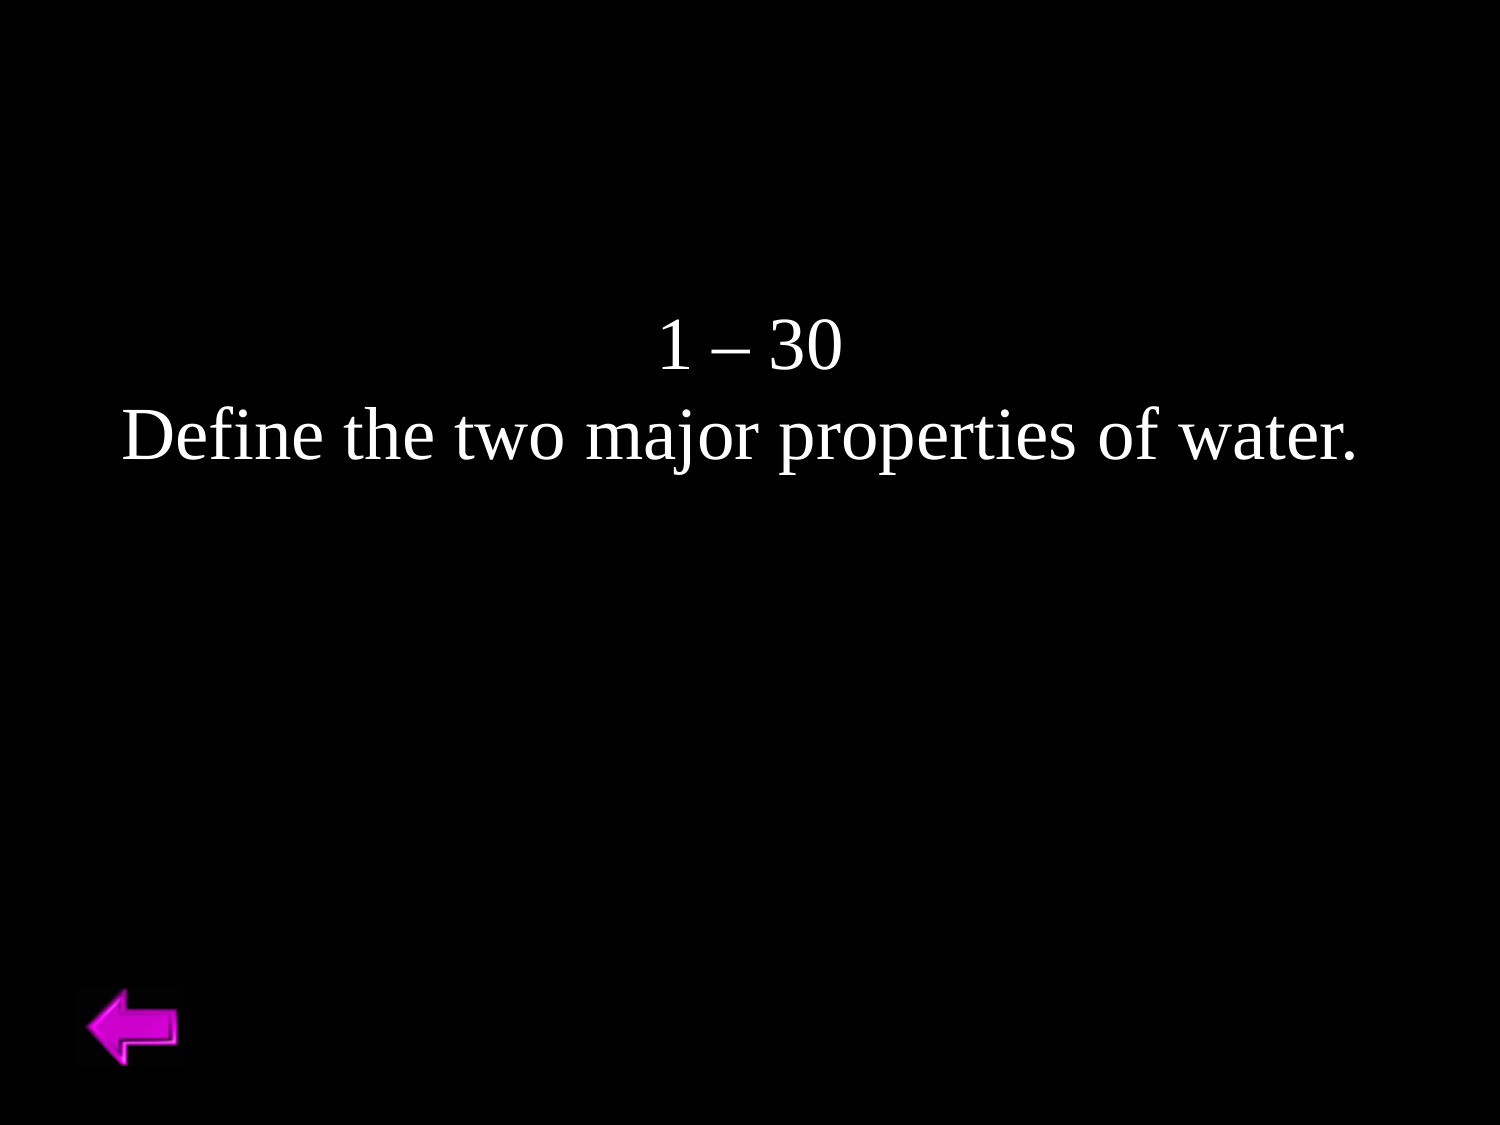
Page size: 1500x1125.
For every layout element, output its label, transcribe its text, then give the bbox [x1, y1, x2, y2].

text_box 1 – 30 Define the two major properties of water. [0, 287, 1500, 483]
picture [74, 987, 183, 1066]
